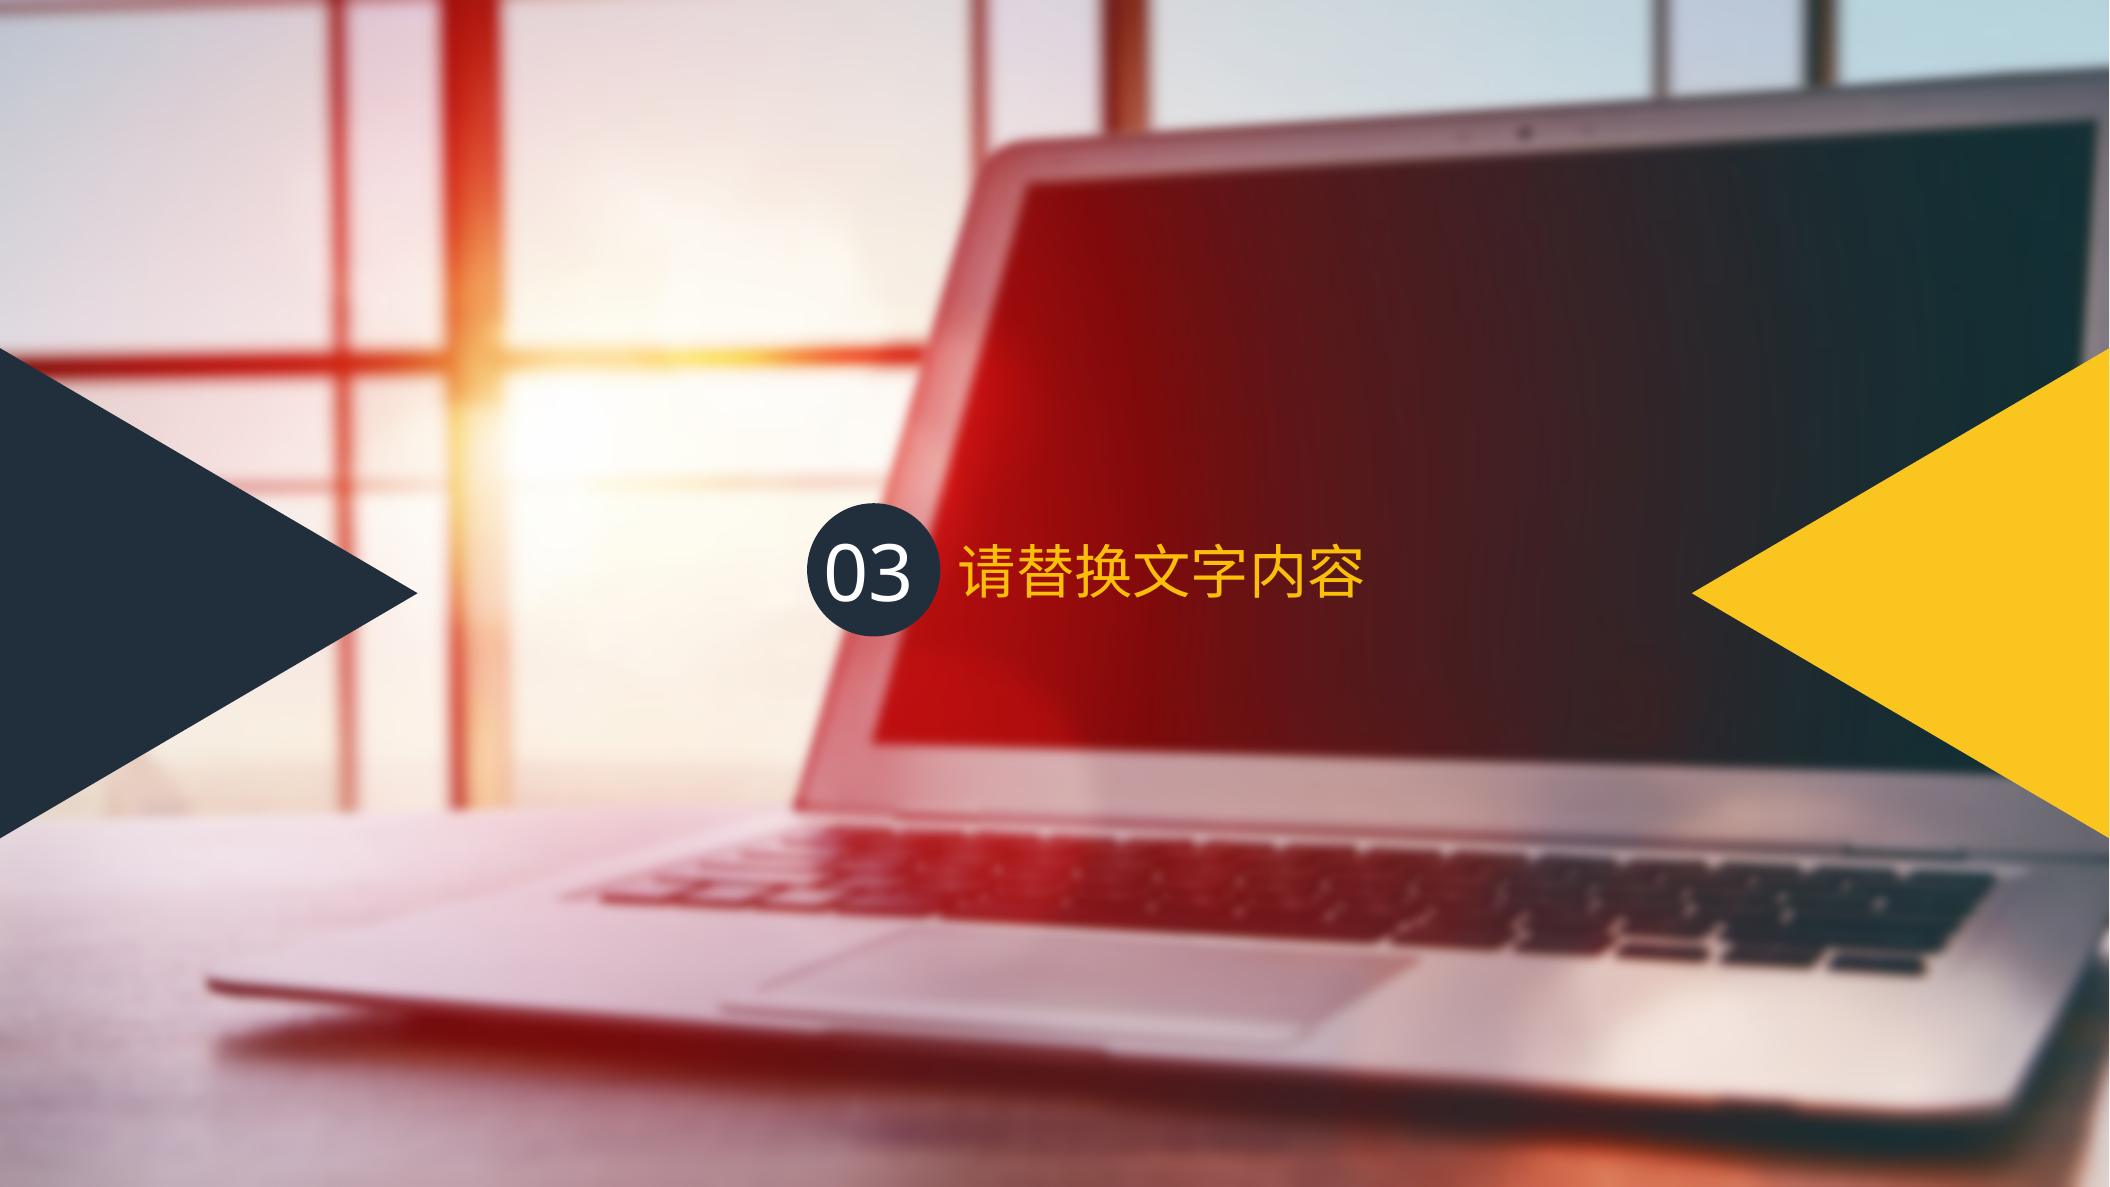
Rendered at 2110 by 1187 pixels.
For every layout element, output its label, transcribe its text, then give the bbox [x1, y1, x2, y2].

text_box [0, 346, 420, 840]
text_box [0, 0, 2110, 1187]
text_box 请替换文字内容 [942, 527, 1381, 613]
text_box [806, 503, 941, 637]
text_box [1689, 346, 2110, 840]
